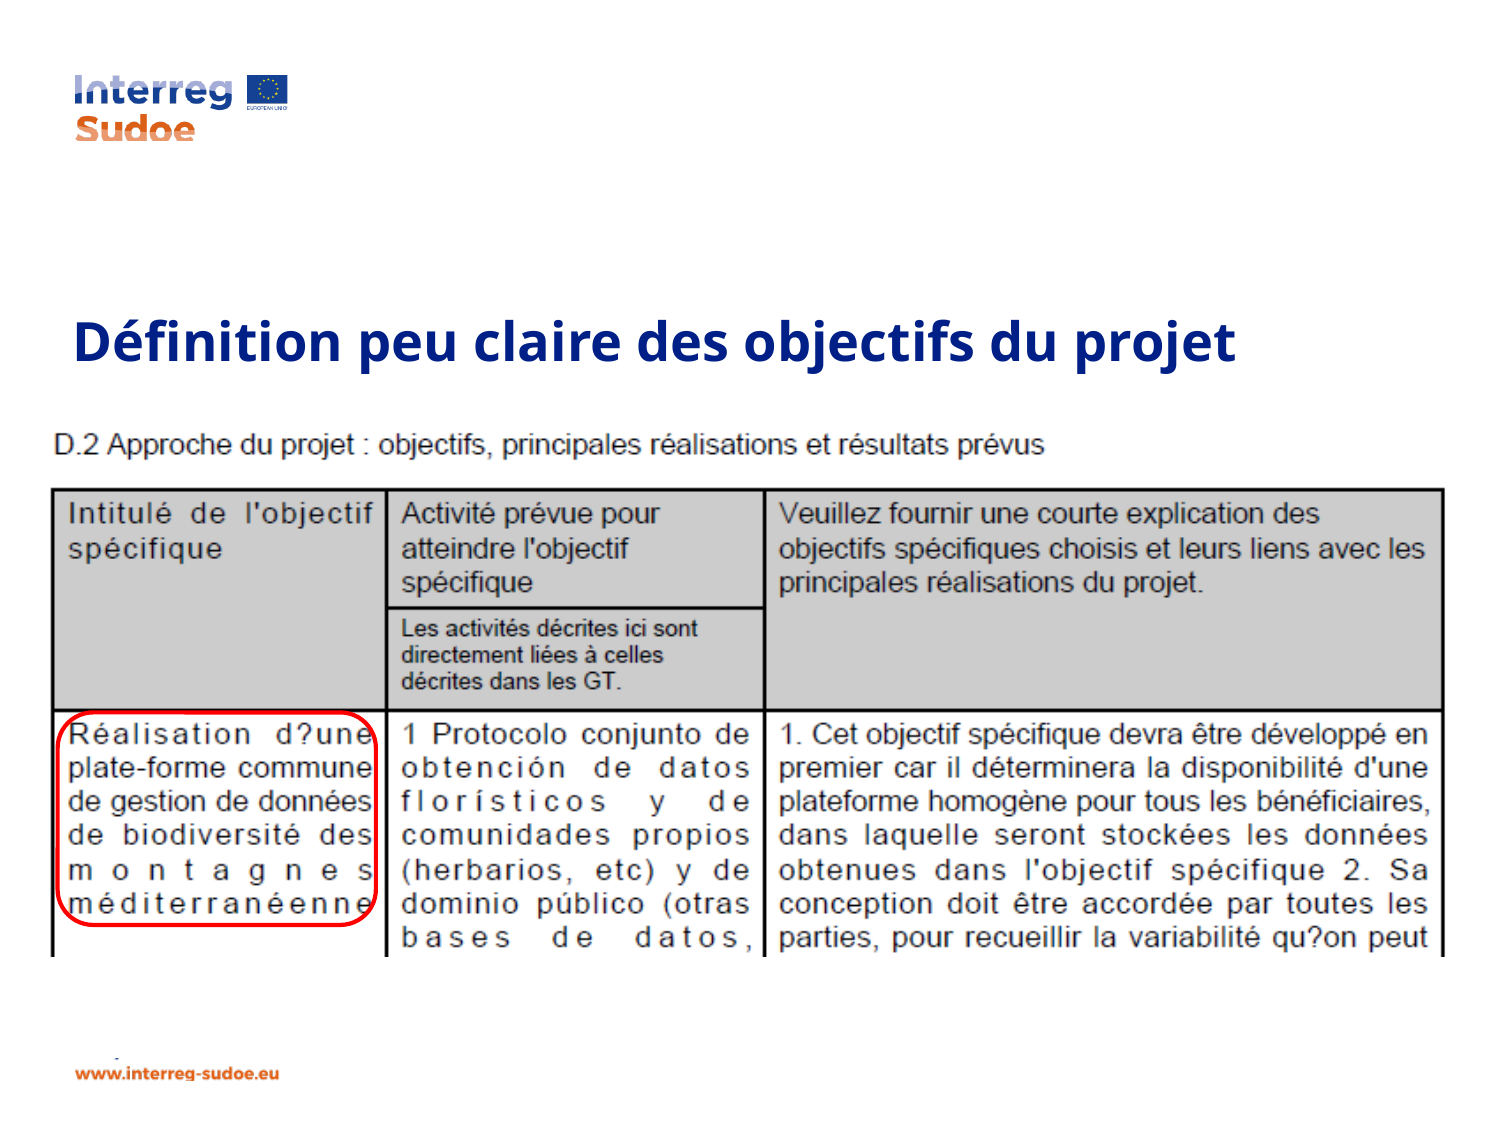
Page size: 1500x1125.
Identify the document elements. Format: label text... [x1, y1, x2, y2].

title Définition peu claire des objectifs du projet [57, 299, 1438, 410]
picture [21, 412, 1474, 957]
